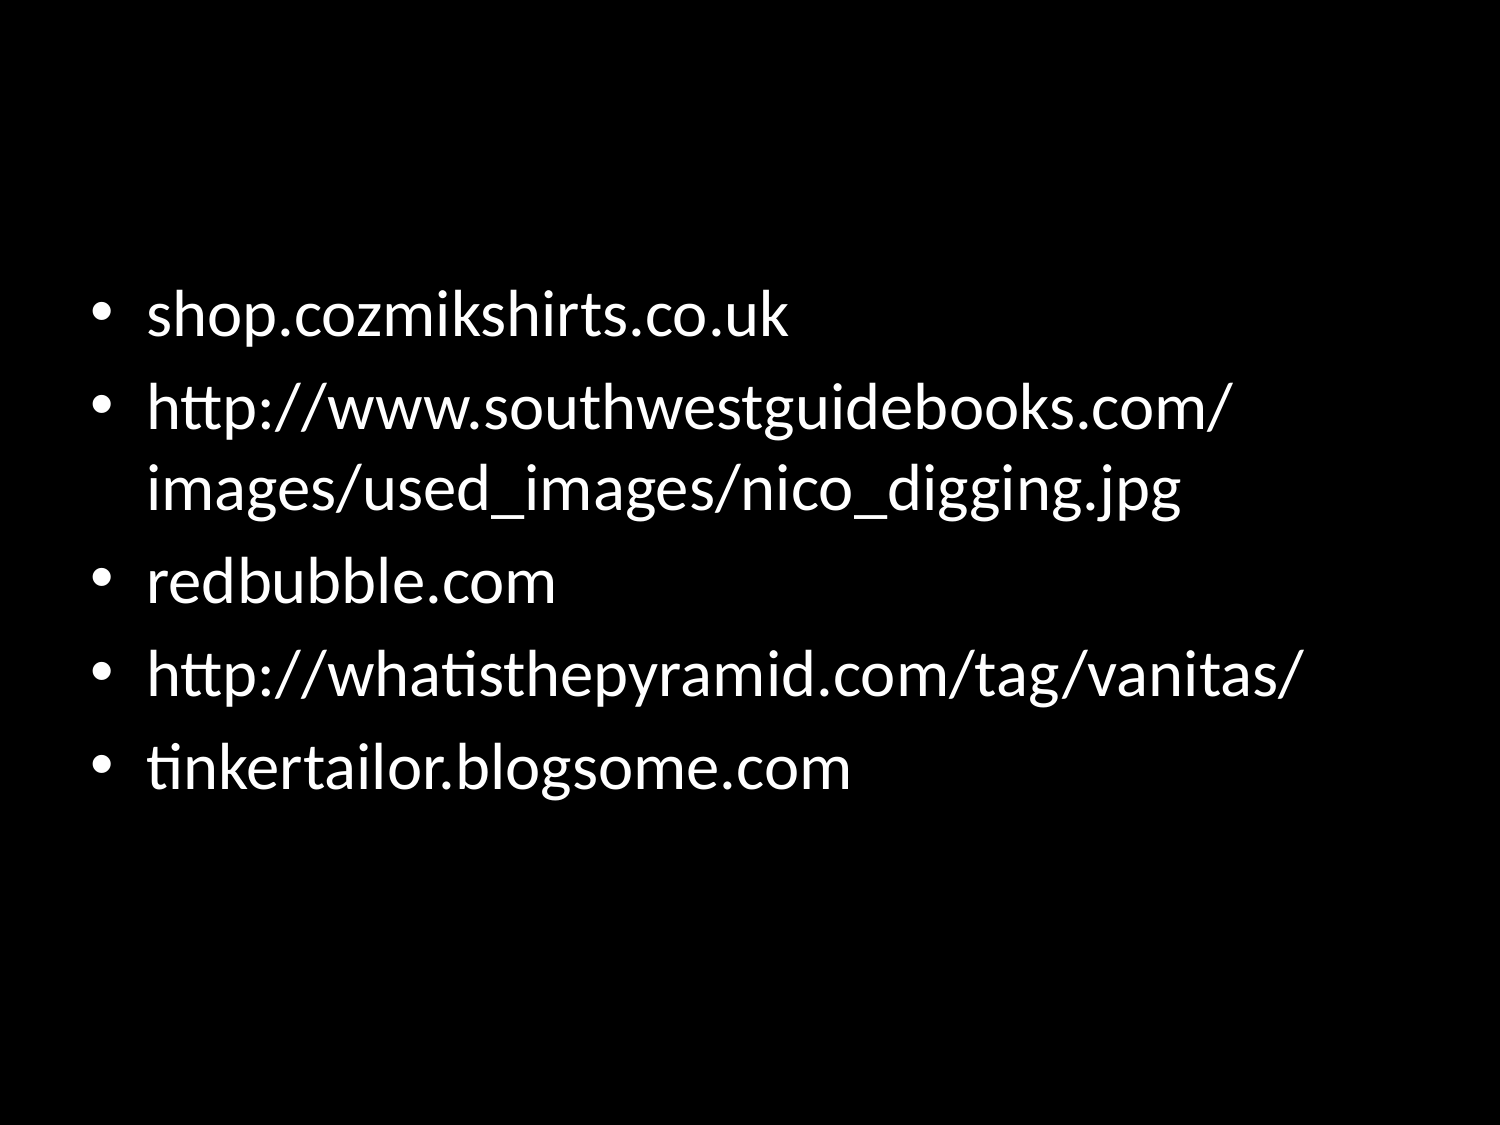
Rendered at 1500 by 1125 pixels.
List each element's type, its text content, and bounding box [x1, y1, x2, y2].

list shop.cozmikshirts.co.uk http://www.southwestguidebooks.com/images/used_images/nico_digging.jpg redbubble.com http://whatisthepyramid.com/tag/vanitas/ tinkertailor.blogsome.com [75, 262, 1425, 1005]
